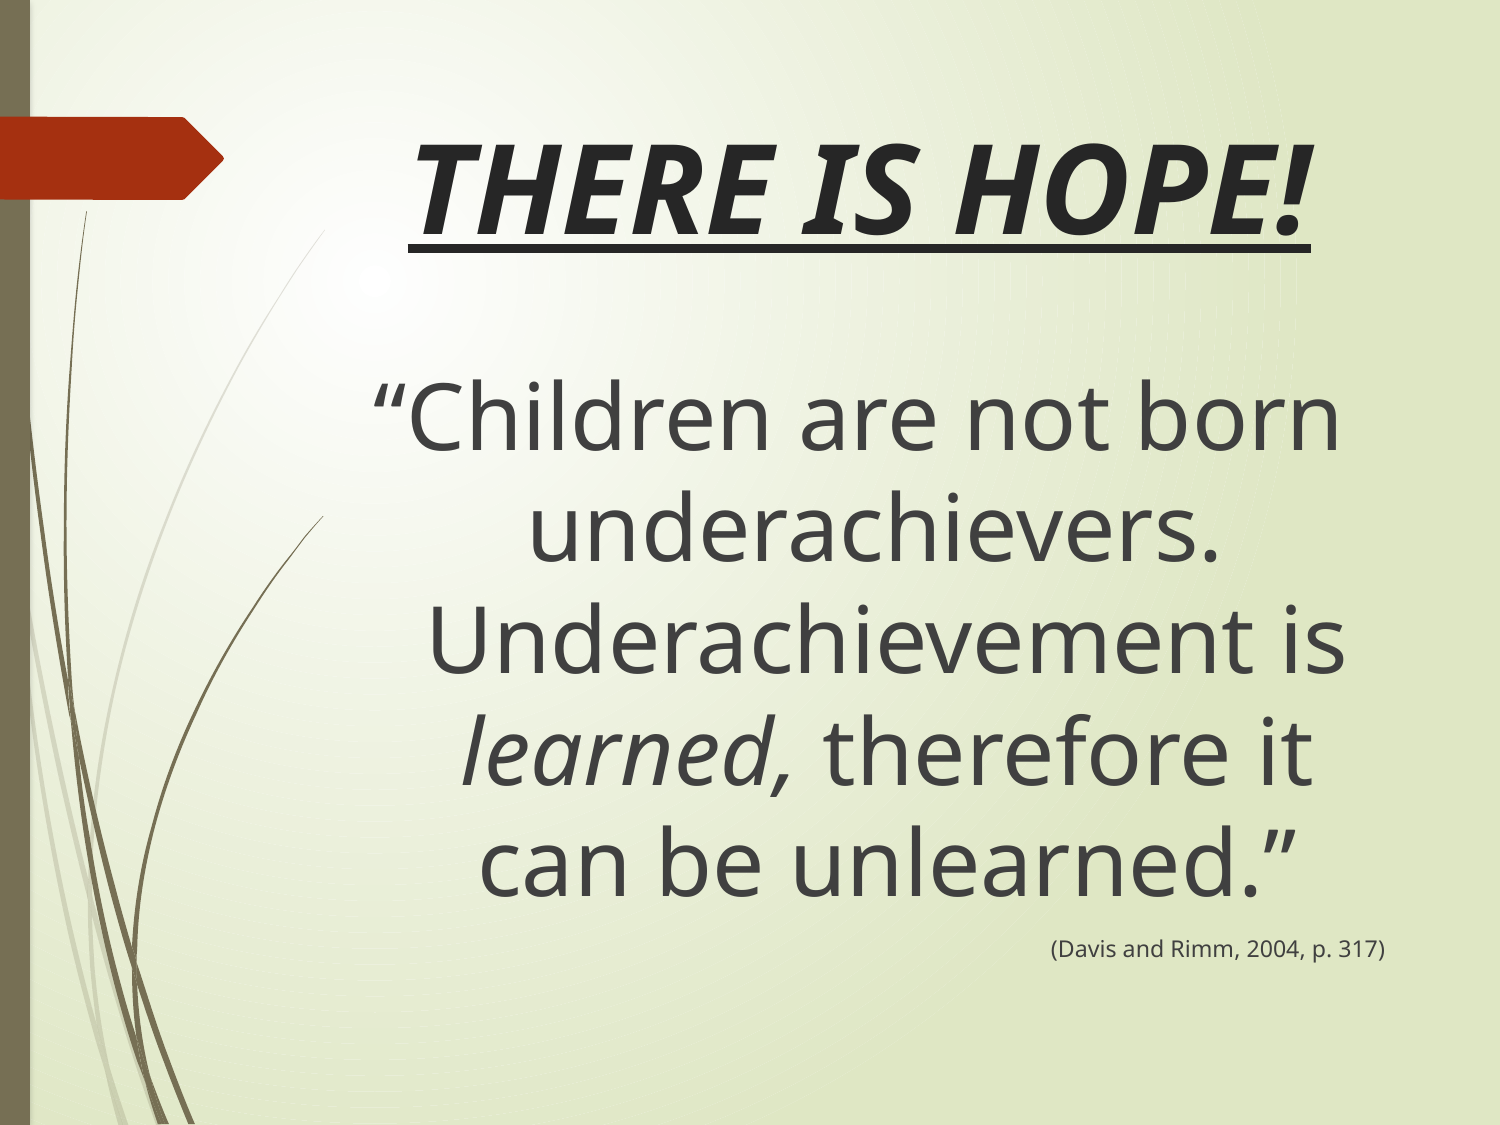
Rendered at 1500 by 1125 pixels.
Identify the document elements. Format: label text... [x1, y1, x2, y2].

list “Children are not born underachievers. Underachievement is learned, therefore it can be unlearned.” (Davis and Rimm, 2004, p. 317) [318, 350, 1400, 970]
title THERE IS HOPE! [319, 102, 1400, 313]
